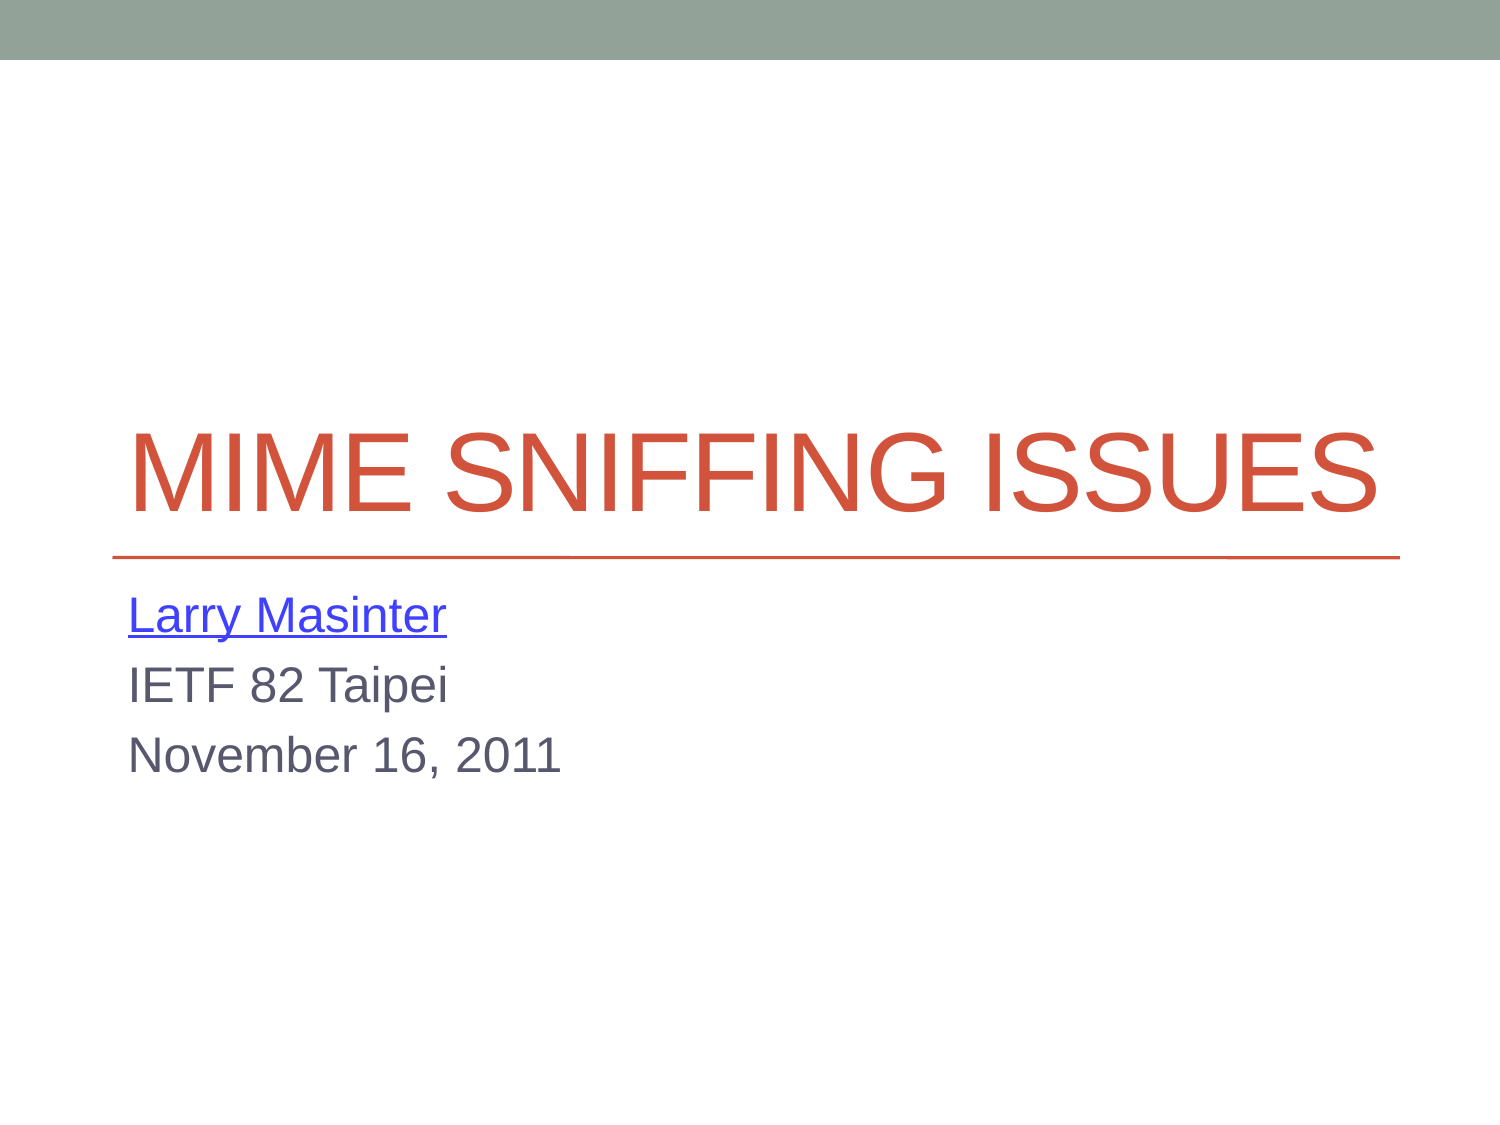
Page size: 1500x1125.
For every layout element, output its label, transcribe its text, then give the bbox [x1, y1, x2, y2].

subtitle Larry Masinter IETF 82 Taipei November 16, 2011 [112, 575, 1163, 863]
title MIME Sniffing Issues [112, 224, 1400, 542]
